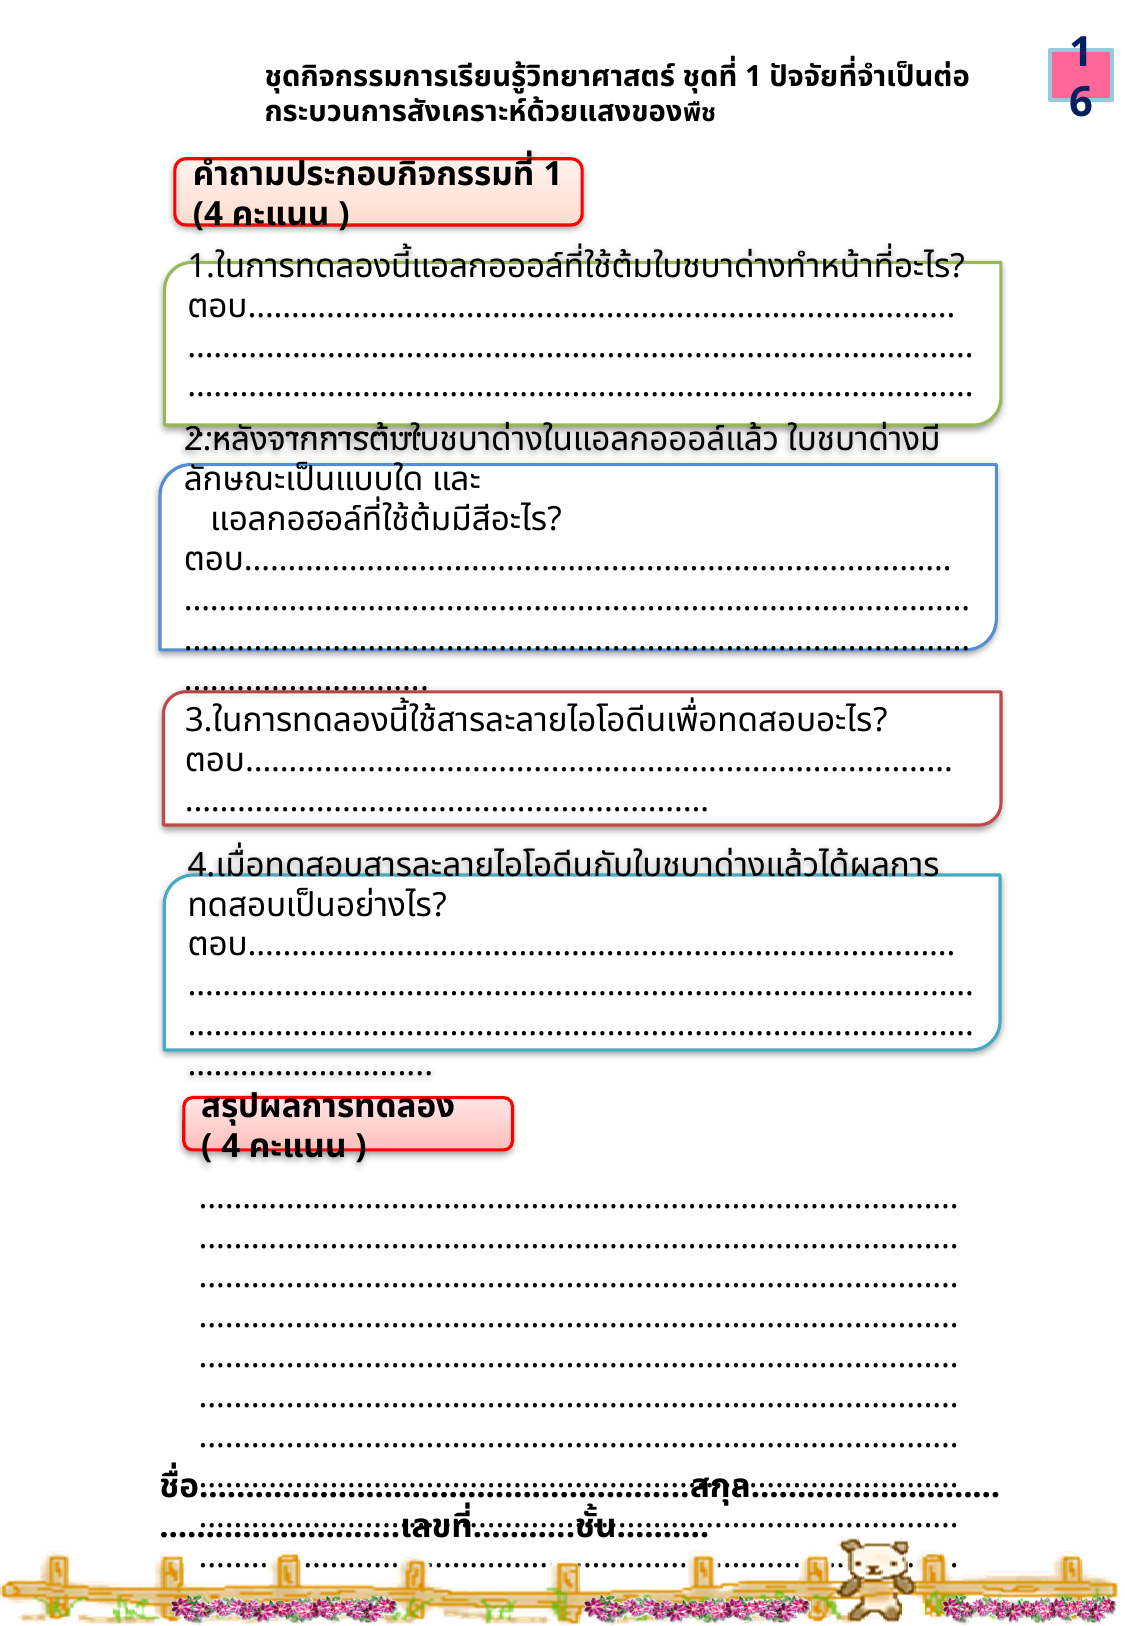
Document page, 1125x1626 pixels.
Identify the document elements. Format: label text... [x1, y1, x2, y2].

text_box 2.หลังจากการต้มใบชบาด่างในแอลกอออล์แล้ว ใบชบาด่างมีลักษณะเป็นแบบใด และ แอลกอฮอล์ที่ใช้ต้มมีสีอะไร? ตอบ………………………………………………………………………………………………………………………………………………………………………………………………………………………………………………………………. [159, 463, 998, 651]
text_box 4.เมื่อทดสอบสารละลายไอโอดีนกับใบชบาด่างแล้วได้ผลการทดสอบเป็นอย่างไร? ตอบ…………………………………………………………………………………………………………………………………………………………………………………………………………………………………………………………….... [163, 874, 1001, 1051]
text_box ……………………………………………………………………………………………………………………………………………………………………………………………………………………………………………………………………………………………………………………………………………………………………………………………………………………………………………………………………………………………………………………………………………………………………………………………………………………………………………………………………………………………………………………………………………………………………………………………………………… [183, 1167, 997, 1456]
picture [0, 1537, 1125, 1625]
text_box 1.ในการทดลองนี้แอลกอออล์ที่ใช้ต้มใบชบาด่างทำหน้าที่อะไร? ตอบ……………………………………………………………………………………………………………………………………………………………………………………………………………………………………………………………… [163, 261, 1002, 426]
text_box 3.ในการทดลองนี้ใช้สารละลายไอโอดีนเพื่อทดสอบอะไร? ตอบ…………………………………………………………………………………………………………………………… [162, 691, 1002, 826]
text_box คำถามประกอบกิจกรรมที่ 1 (4 คะแนน ) [174, 157, 583, 226]
text_box 16 [1048, 48, 1114, 102]
text_box ชื่อ……………………………………………..สกุล……………………………………………..เลขที่………..ชั้น………. [144, 1456, 1036, 1535]
text_box สรุปผลการทดลอง ( 4 คะแนน ) [183, 1096, 514, 1151]
text_box ชุดกิจกรรมการเรียนรู้วิทยาศาสตร์ ชุดที่ 1 ปัจจัยที่จำเป็นต่อกระบวนการสังเคราะห์ด้วยแสงของพืช [249, 49, 1085, 135]
